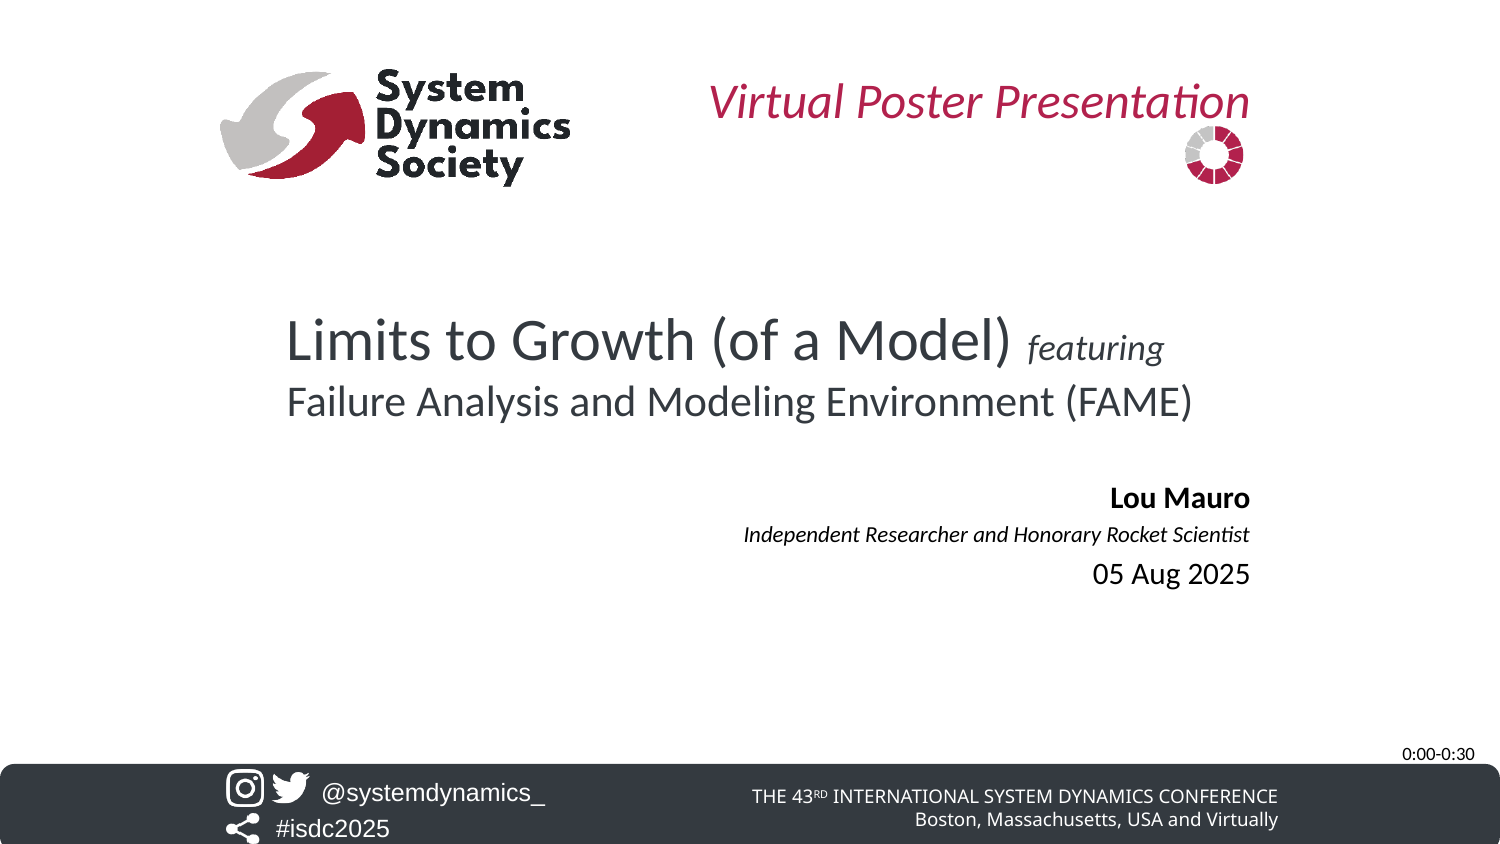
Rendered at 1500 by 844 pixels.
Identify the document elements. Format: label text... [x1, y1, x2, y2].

picture [220, 60, 573, 225]
subtitle Lou Mauro Independent Researcher and Honorary Rocket Scientist 05 Aug 2025 [271, 470, 1266, 686]
text_box 0:00-0:30 [1387, 733, 1500, 763]
text_box Virtual Poster Presentation [675, 61, 1266, 136]
picture [1181, 122, 1249, 188]
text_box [0, 763, 1500, 844]
title Limits to Growth (of a Model) featuring Failure Analysis and Modeling Environment (FAME) [271, 271, 1266, 453]
